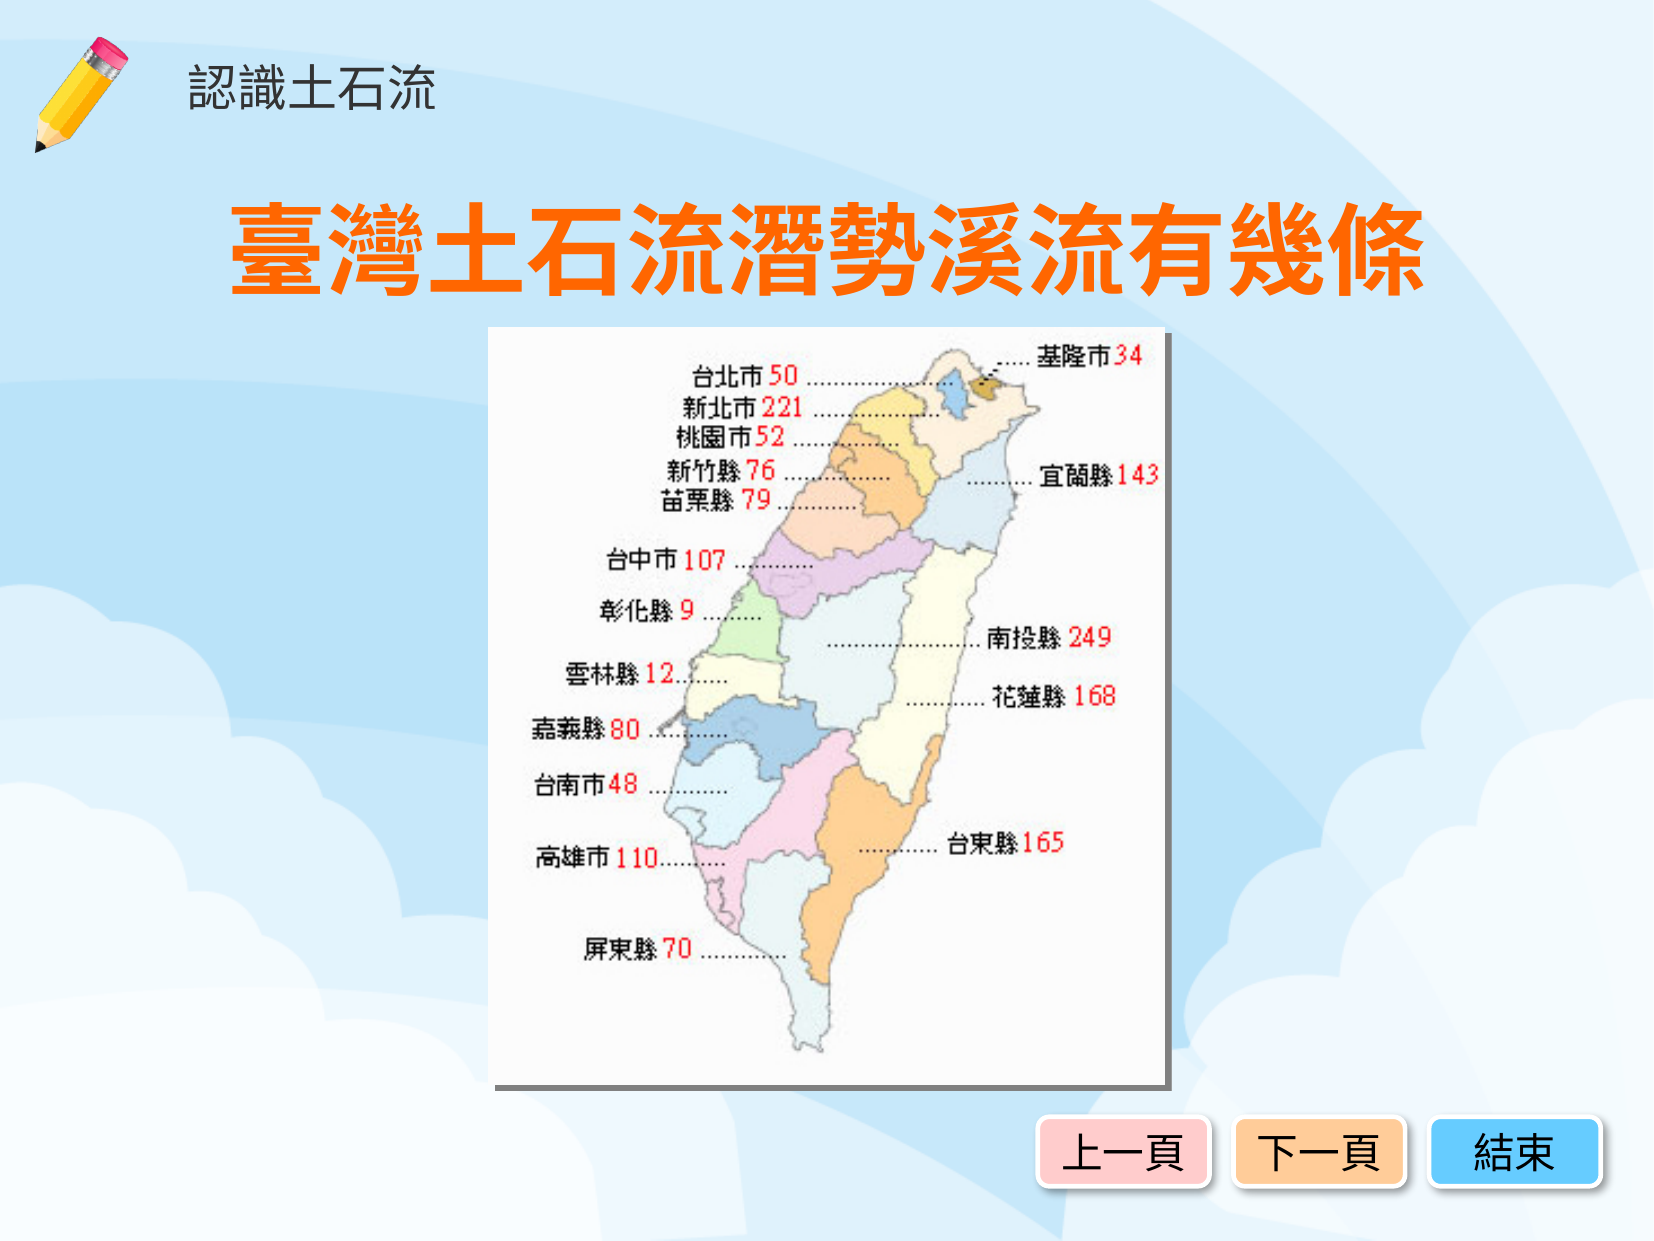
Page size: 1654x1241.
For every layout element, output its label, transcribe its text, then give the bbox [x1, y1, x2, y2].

picture [0, 0, 1654, 1241]
text_box 結束 [1428, 1115, 1602, 1188]
title 臺灣土石流潛勢溪流有幾條 [82, 143, 1571, 351]
text_box 上一頁 [1036, 1115, 1211, 1188]
text_box 下一頁 [1232, 1115, 1407, 1188]
